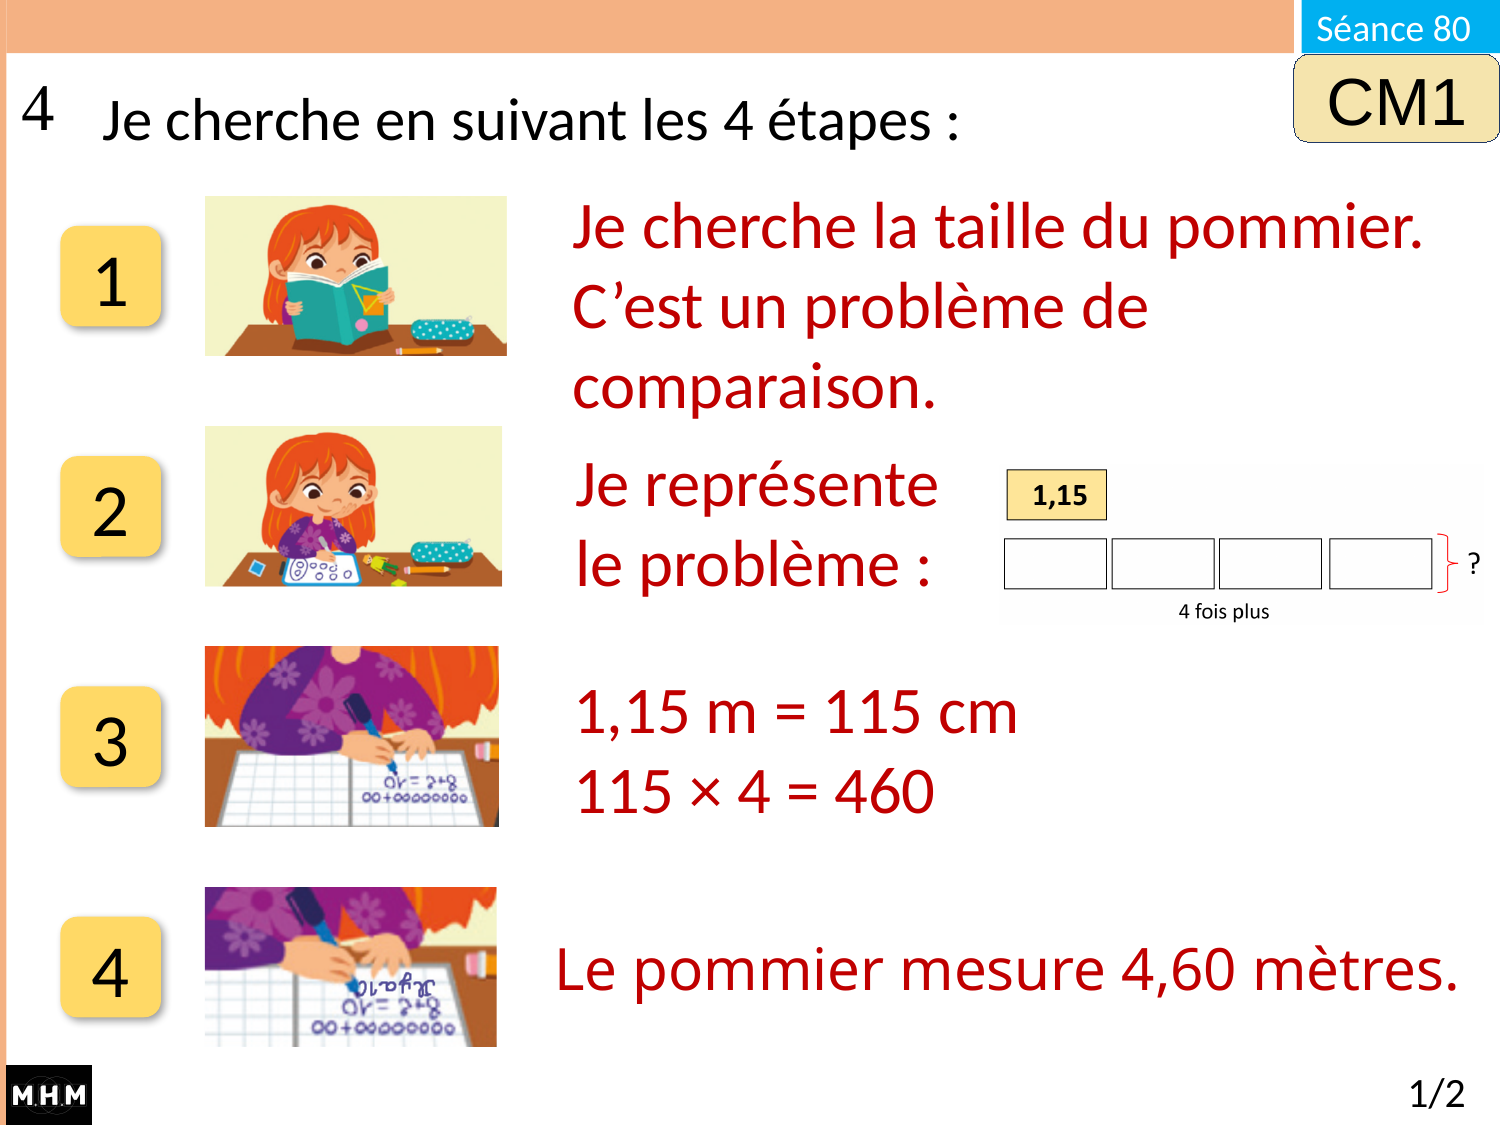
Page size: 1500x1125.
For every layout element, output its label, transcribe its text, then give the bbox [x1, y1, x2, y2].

text_box 1,15 m = 115 cm 115 × 4 = 460 [558, 659, 1483, 915]
text_box 3 [58, 684, 164, 790]
text_box Je cherche la taille du pommier. C’est un problème de comparaison. [558, 174, 1500, 430]
picture [6, 1065, 92, 1125]
picture [998, 464, 1484, 626]
title Je cherche en suivant les 4 étapes : [88, 35, 1382, 161]
picture [204, 887, 497, 1047]
text_box Le pommier mesure 4,60 mètres. [539, 924, 1500, 1010]
text_box 4 [58, 914, 164, 1020]
picture [204, 196, 515, 357]
text_box 1 [58, 223, 164, 329]
picture [204, 645, 500, 828]
picture [204, 426, 503, 587]
list 1/2 [1373, 1064, 1500, 1125]
text_box 2 [58, 454, 164, 559]
text_box Je représente le problème : [560, 432, 1461, 607]
text_box CM1 [1293, 54, 1500, 143]
